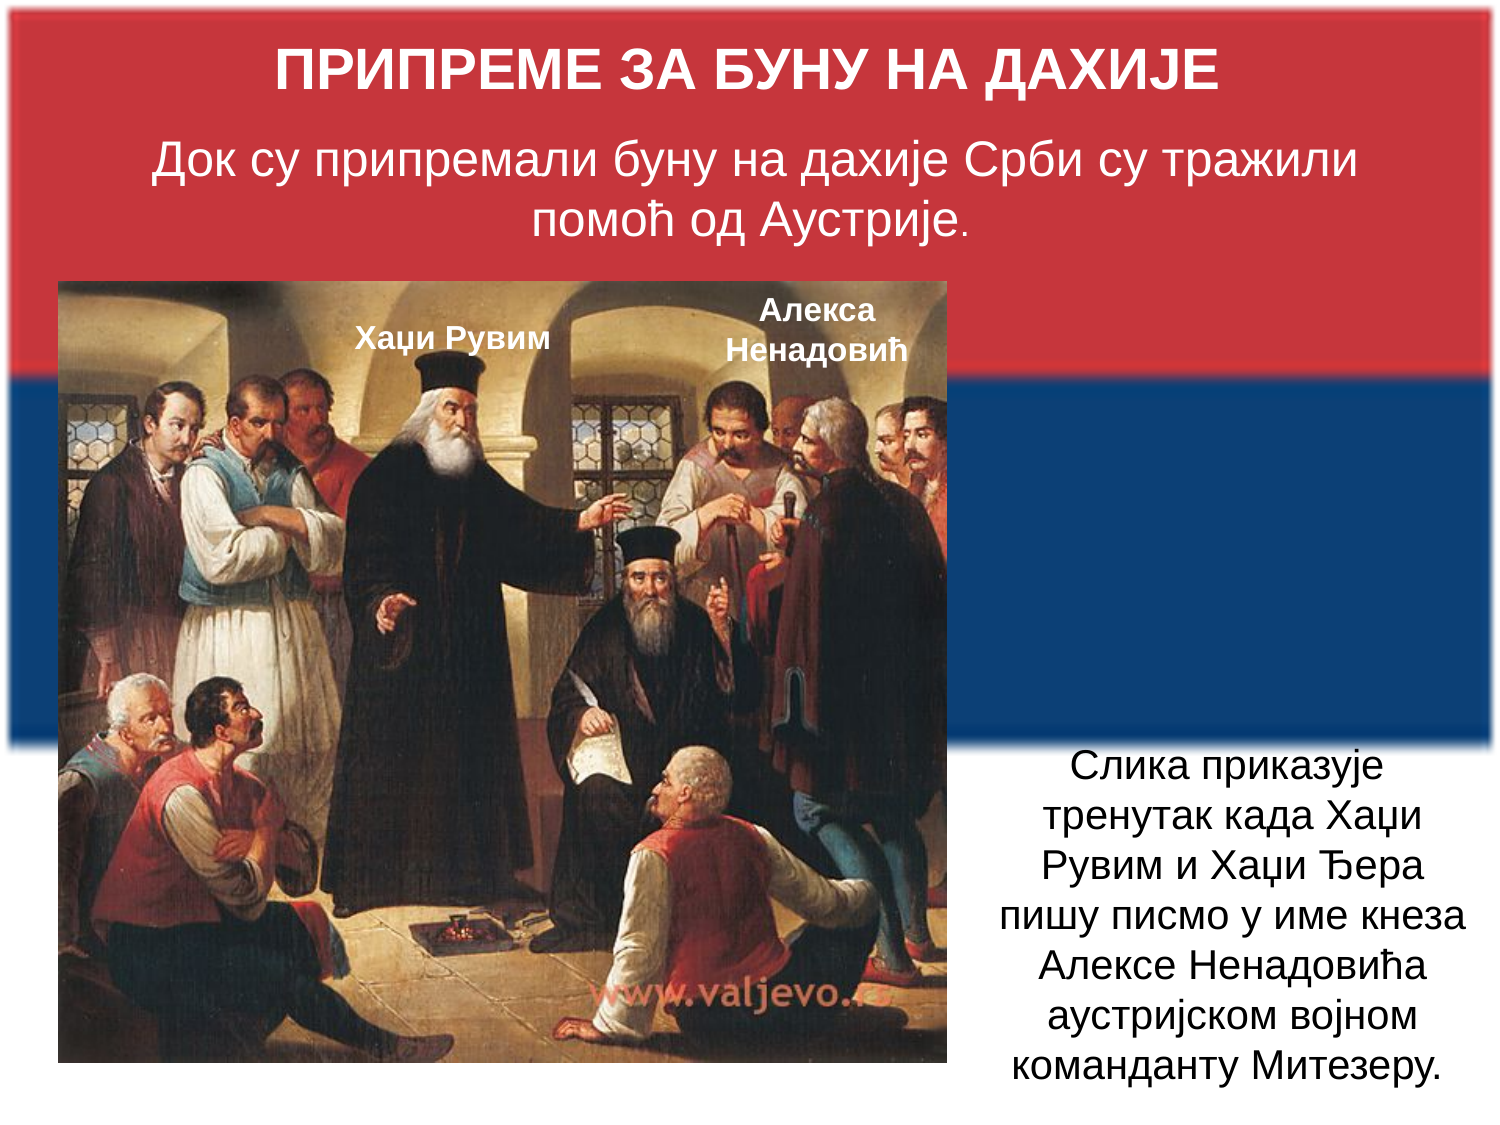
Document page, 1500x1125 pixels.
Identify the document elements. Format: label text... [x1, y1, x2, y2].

text_box ПРИПРЕМЕ ЗА БУНУ НА ДАХИЈЕ [58, 23, 1453, 109]
text_box Слика приказује тренутак када Хаџи Рувим и Хаџи Ђера пишу писмо у име кнеза Алексе Ненадовића аустријском војном команданту Митезеру. [979, 730, 1487, 1096]
text_box Док су припремали буну на дахије Срби су тражили помоћ од Аустрије. [58, 119, 1453, 254]
picture [0, 0, 1500, 1125]
